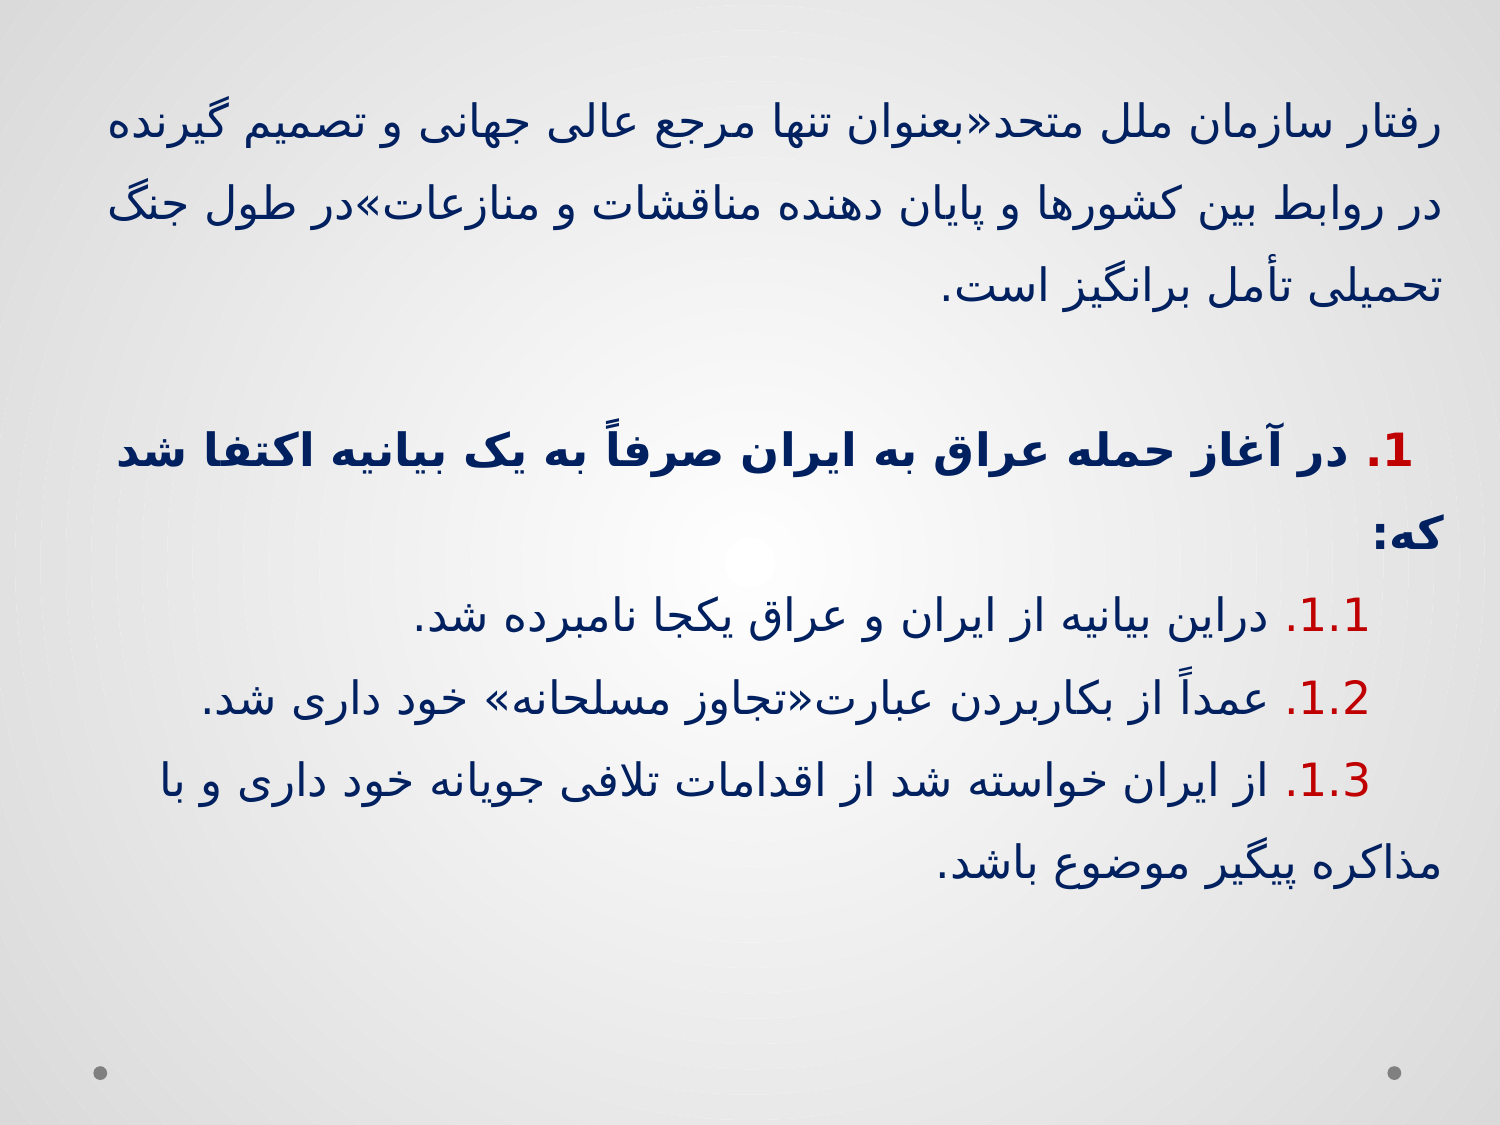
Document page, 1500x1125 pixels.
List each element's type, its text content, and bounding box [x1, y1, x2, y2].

title رفتار سازمان ملل متحد«بعنوان تنها مرجع عالی جهانی و تصمیم گیرنده در روابط بین کشورها و پایان دهنده مناقشات و منازعات»در طول جنگ تحمیلی تأمل برانگیز است. 1. در آغاز حمله عراق به ایران صرفاً به یک بیانیه اکتفا شد که: 1.1. دراین بیانیه از ایران و عراق یکجا نامبرده شد. 1.2. عمداً از بکاربردن عبارت«تجاوز مسلحانه» خود داری شد. 1.3. از ایران خواسته شد از اقدامات تلافی جویانه خود داری و با مذاکره پیگیر موضوع باشد. [41, 78, 1459, 1034]
